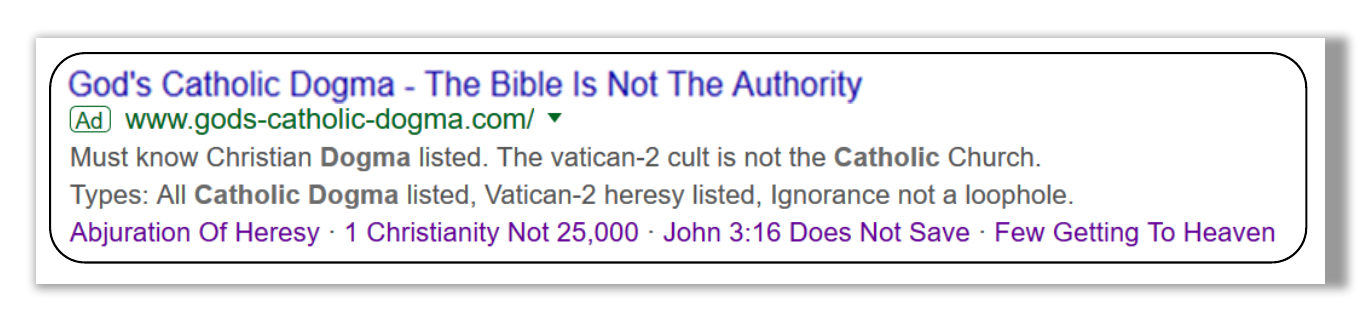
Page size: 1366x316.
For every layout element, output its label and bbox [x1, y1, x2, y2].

picture [35, 38, 1325, 284]
